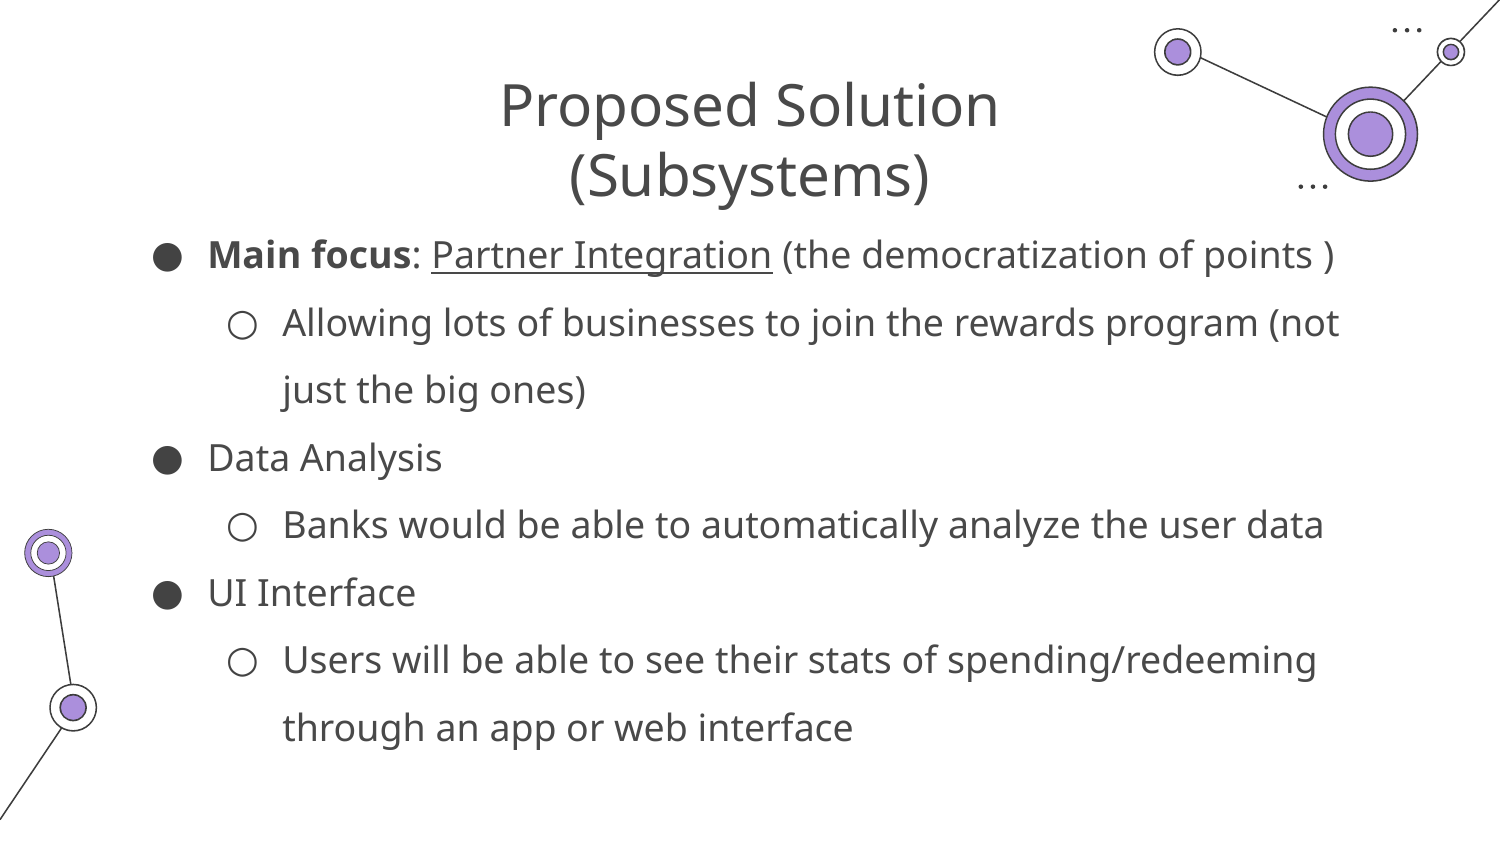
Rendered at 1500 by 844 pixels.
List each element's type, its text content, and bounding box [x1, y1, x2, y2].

list Main focus: Partner Integration (the democratization of points ) Allowing lots of businesses to join the rewards program (not just the big ones) Data Analysis Banks would be able to automatically analyze the user data UI Interface Users will be able to see their stats of spending/redeeming through an app or web interface [117, 188, 1382, 768]
title Proposed Solution (Subsystems) [346, 53, 1154, 148]
